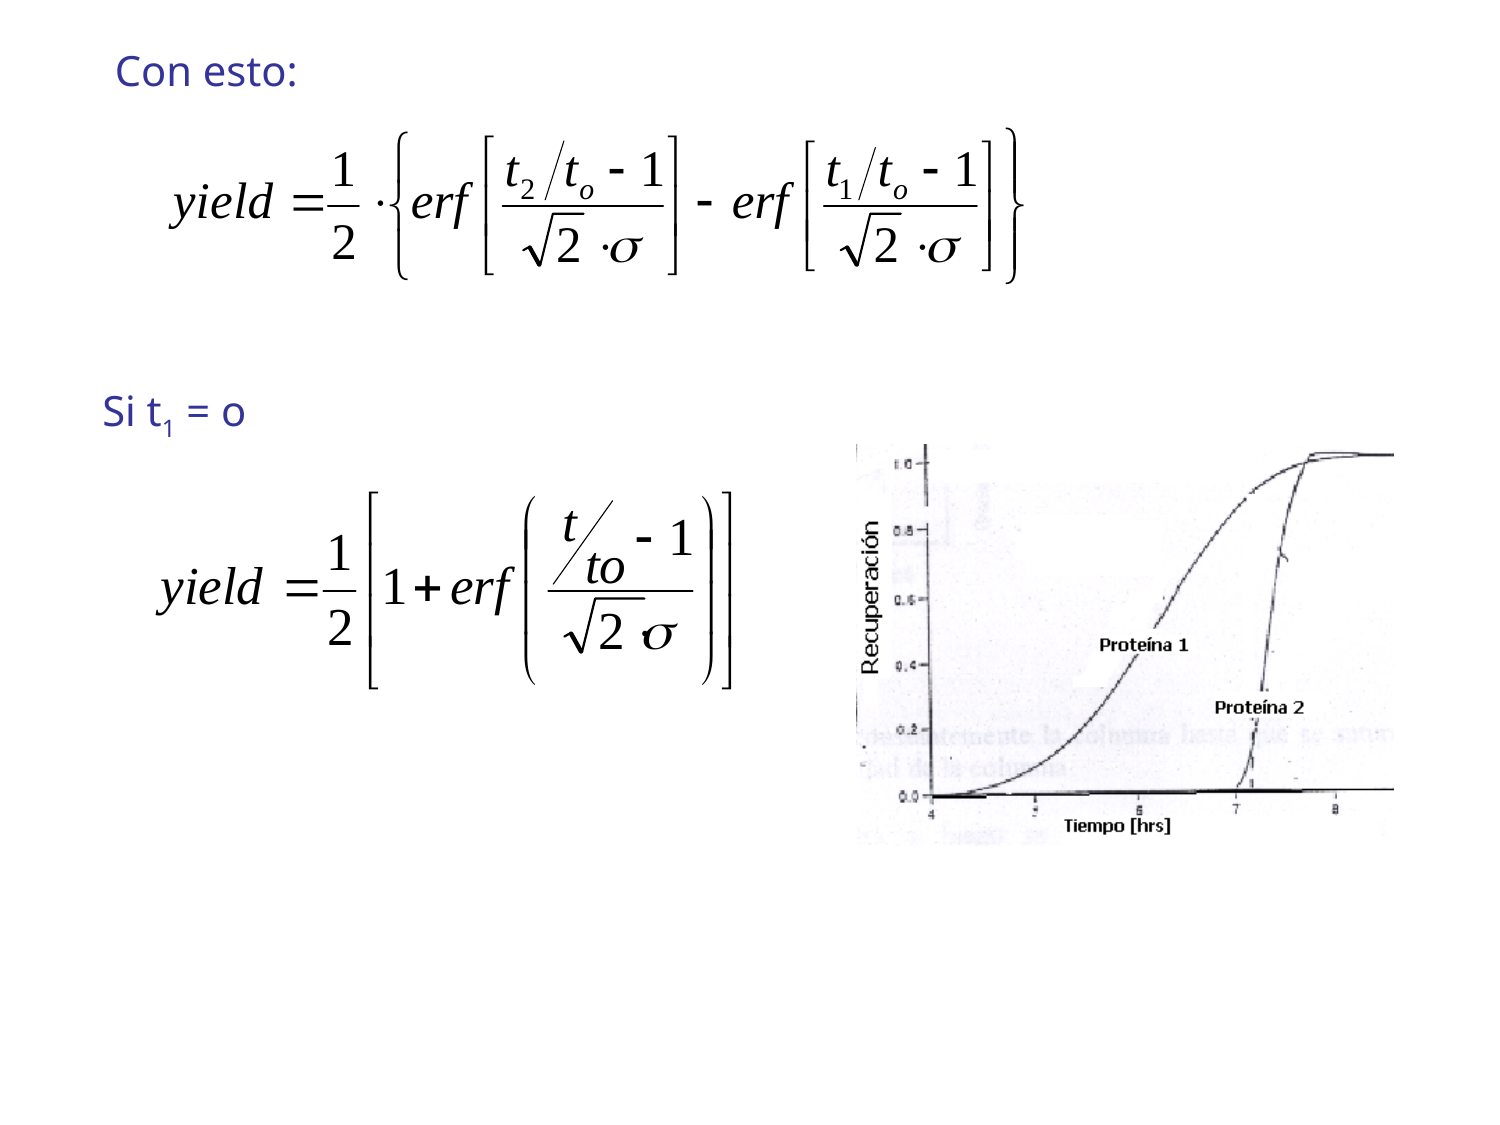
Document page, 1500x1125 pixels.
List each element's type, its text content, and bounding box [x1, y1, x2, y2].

text_box Con esto: [99, 37, 1425, 103]
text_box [147, 479, 751, 703]
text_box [855, 443, 1395, 846]
text_box Si t1 = o [87, 377, 1413, 450]
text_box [160, 116, 1035, 297]
